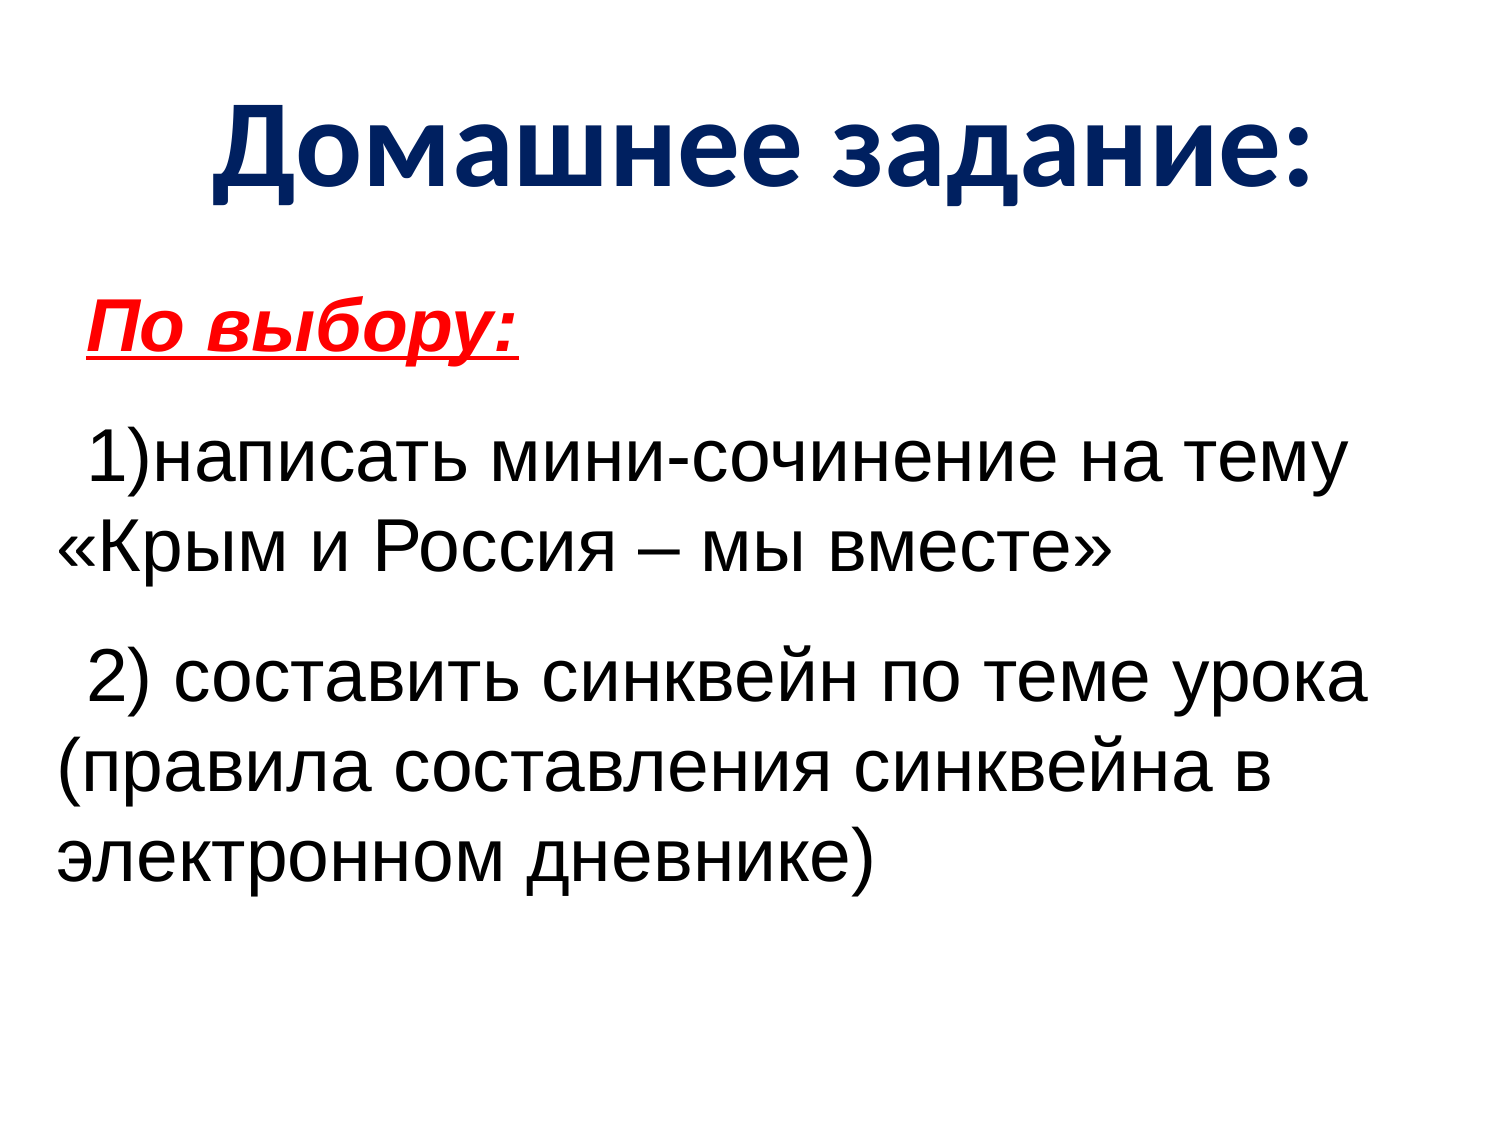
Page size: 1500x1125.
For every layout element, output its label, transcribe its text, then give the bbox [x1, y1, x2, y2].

text_box Домашнее задание: [0, 54, 1500, 220]
text_box По выбору: написать мини-сочинение на тему «Крым и Россия – мы вместе» 2) составить синквейн по теме урока (правила составления синквейна в электронном дневнике) [41, 268, 1500, 904]
